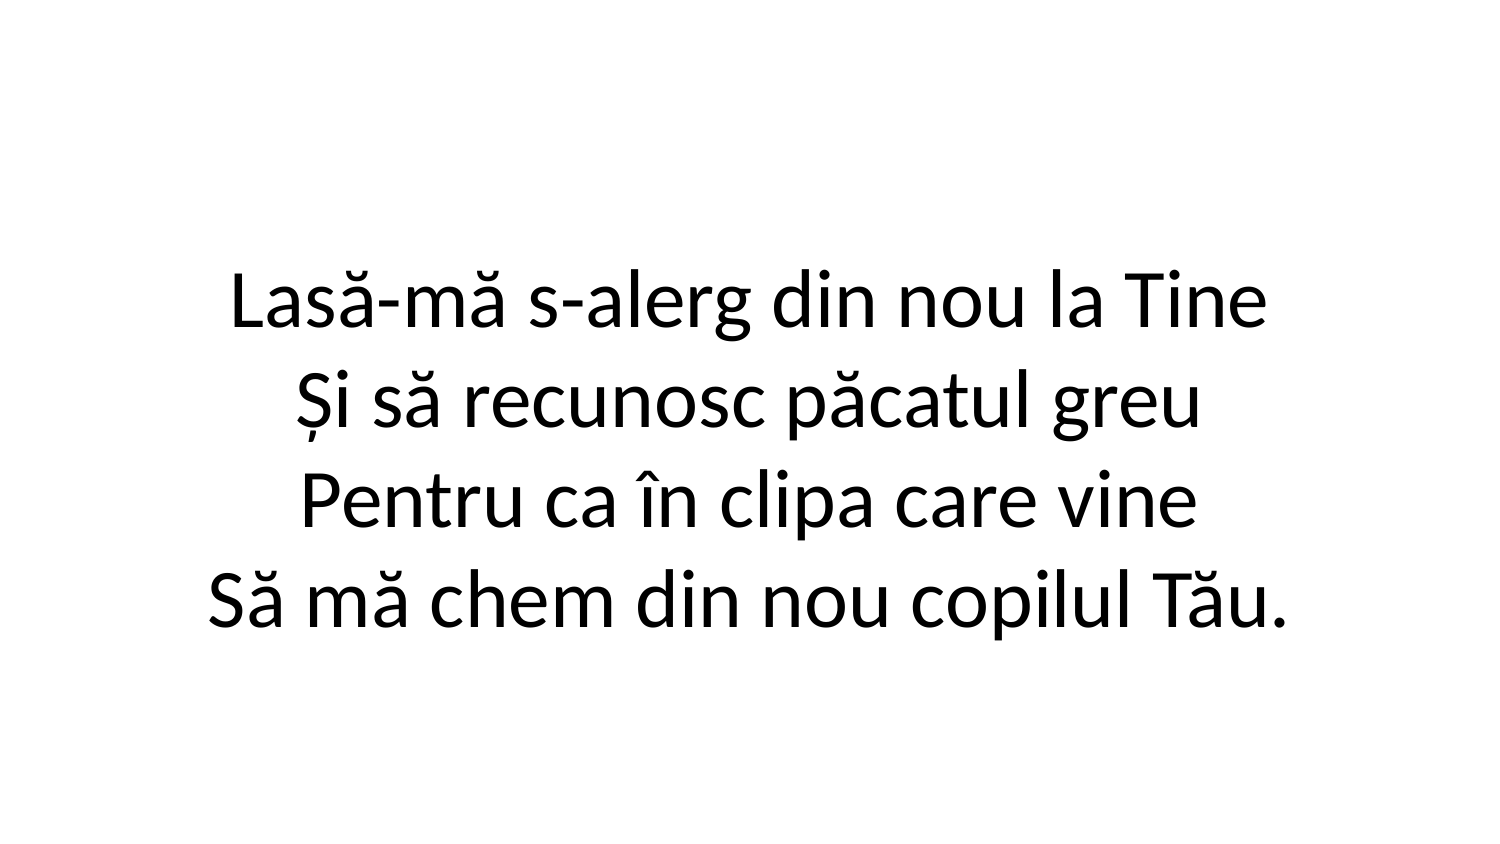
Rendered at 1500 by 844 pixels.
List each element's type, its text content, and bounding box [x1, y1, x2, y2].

text_box Lasă-mă s-alerg din nou la Tine Și să recunosc păcatul greu Pentru ca în clipa care vine Să mă chem din nou copilul Tău. [193, 192, 1307, 652]
